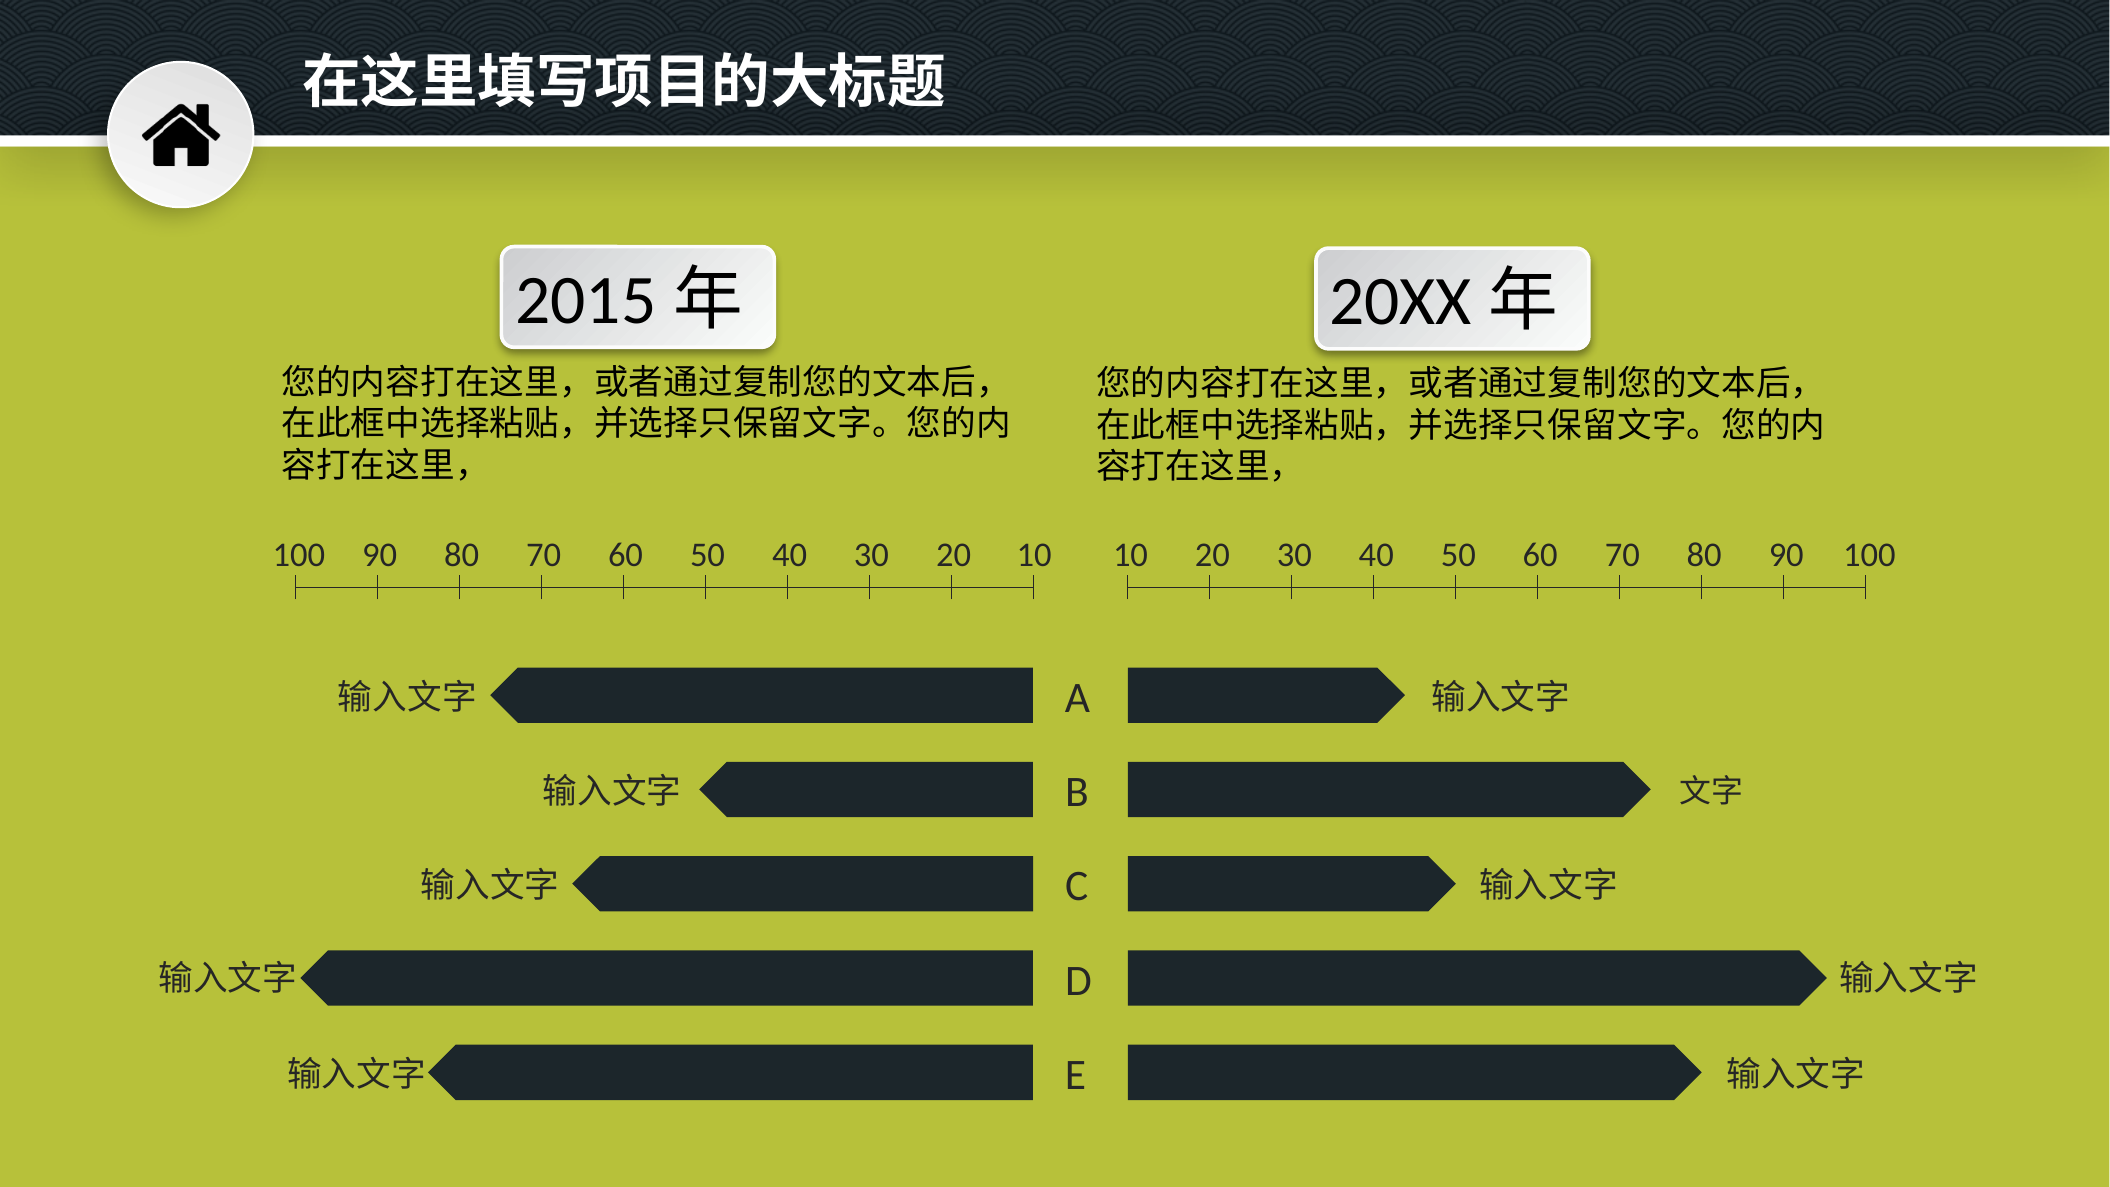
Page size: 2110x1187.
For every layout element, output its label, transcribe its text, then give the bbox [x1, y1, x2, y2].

text_box 您的内容打在这里，或者通过复制您的文本后，在此框中选择粘贴，并选择只保留文字。您的内容打在这里， [1081, 353, 1848, 494]
text_box A [1049, 660, 1106, 729]
text_box [576, 855, 1035, 913]
text_box 10 [1097, 523, 1165, 581]
text_box 在这里填写项目的大标题 [276, 36, 972, 122]
text_box 90 [1753, 523, 1820, 574]
text_box 文字 [1663, 763, 1760, 818]
text_box 30 [838, 523, 905, 574]
text_box D [1049, 943, 1108, 1012]
text_box [1126, 855, 1458, 913]
text_box 60 [1507, 523, 1574, 574]
text_box 60 [592, 523, 659, 574]
text_box 40 [1343, 523, 1410, 574]
text_box 70 [1589, 523, 1656, 574]
picture [0, 0, 2110, 1187]
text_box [1127, 574, 1866, 600]
text_box [1126, 1043, 1704, 1102]
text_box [501, 246, 775, 348]
text_box 输入文字 [1710, 1044, 1882, 1102]
text_box 30 [1261, 523, 1328, 574]
text_box 100 [1827, 523, 1912, 581]
text_box 输入文字 [527, 761, 698, 819]
text_box 输入文字 [404, 855, 576, 913]
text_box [107, 61, 254, 208]
text_box 20 [1179, 523, 1246, 574]
text_box 您的内容打在这里，或者通过复制您的文本后，在此框中选择粘贴，并选择只保留文字。您的内容打在这里， [266, 352, 1034, 492]
text_box [1126, 949, 1823, 1007]
text_box E [1049, 1038, 1102, 1106]
text_box 50 [674, 523, 741, 574]
text_box 输入文字 [271, 1044, 442, 1102]
text_box [314, 949, 1034, 1007]
text_box 20 [920, 523, 987, 574]
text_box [1315, 248, 1589, 349]
text_box [698, 760, 1034, 819]
text_box 输入文字 [322, 666, 493, 724]
text_box 70 [510, 523, 577, 574]
text_box 50 [1425, 523, 1492, 574]
text_box 80 [428, 523, 495, 574]
text_box 80 [1671, 523, 1738, 574]
text_box [493, 666, 1035, 724]
text_box [442, 1043, 1034, 1102]
text_box 10 [1001, 523, 1068, 581]
text_box [1126, 760, 1653, 819]
text_box B [1049, 755, 1105, 823]
text_box 输入文字 [142, 948, 314, 1006]
text_box 输入文字 [1463, 855, 1635, 913]
text_box 90 [346, 523, 413, 574]
text_box [1126, 666, 1407, 724]
text_box C [1049, 849, 1105, 918]
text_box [295, 574, 1033, 600]
text_box 输入文字 [1415, 666, 1587, 724]
text_box 输入文字 [1823, 948, 1994, 1006]
text_box 40 [756, 523, 823, 574]
text_box 100 [257, 523, 342, 581]
